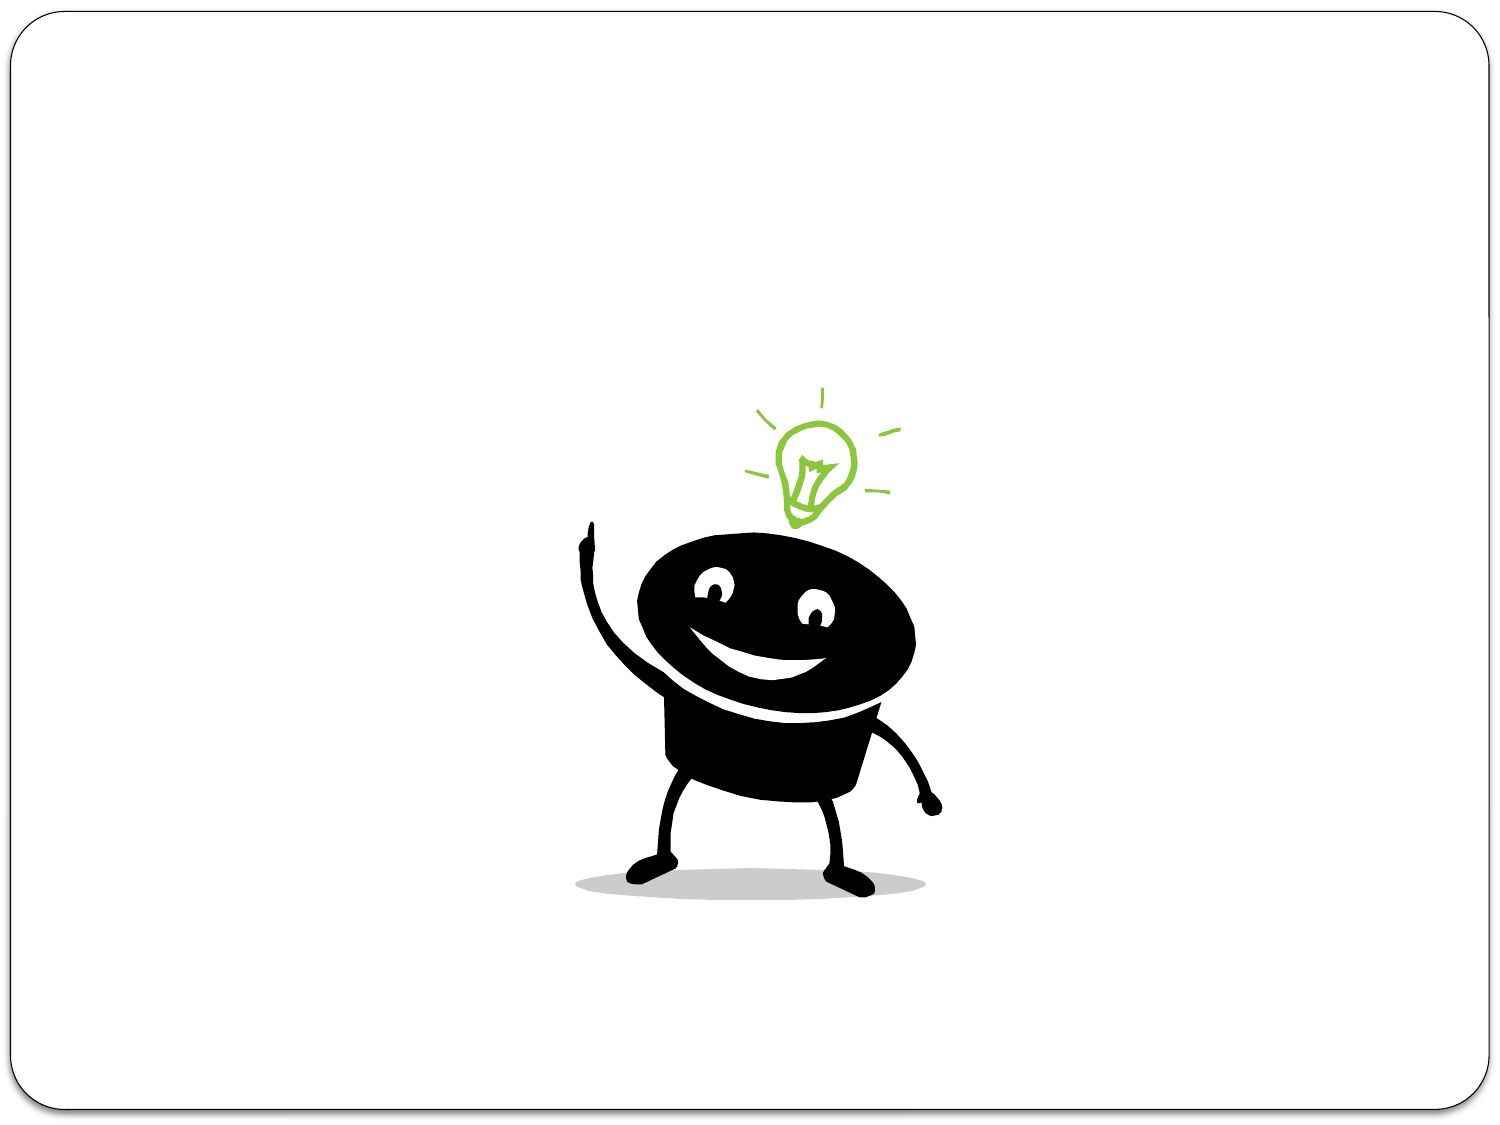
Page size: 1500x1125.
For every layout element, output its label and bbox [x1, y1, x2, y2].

list [574, 387, 943, 901]
